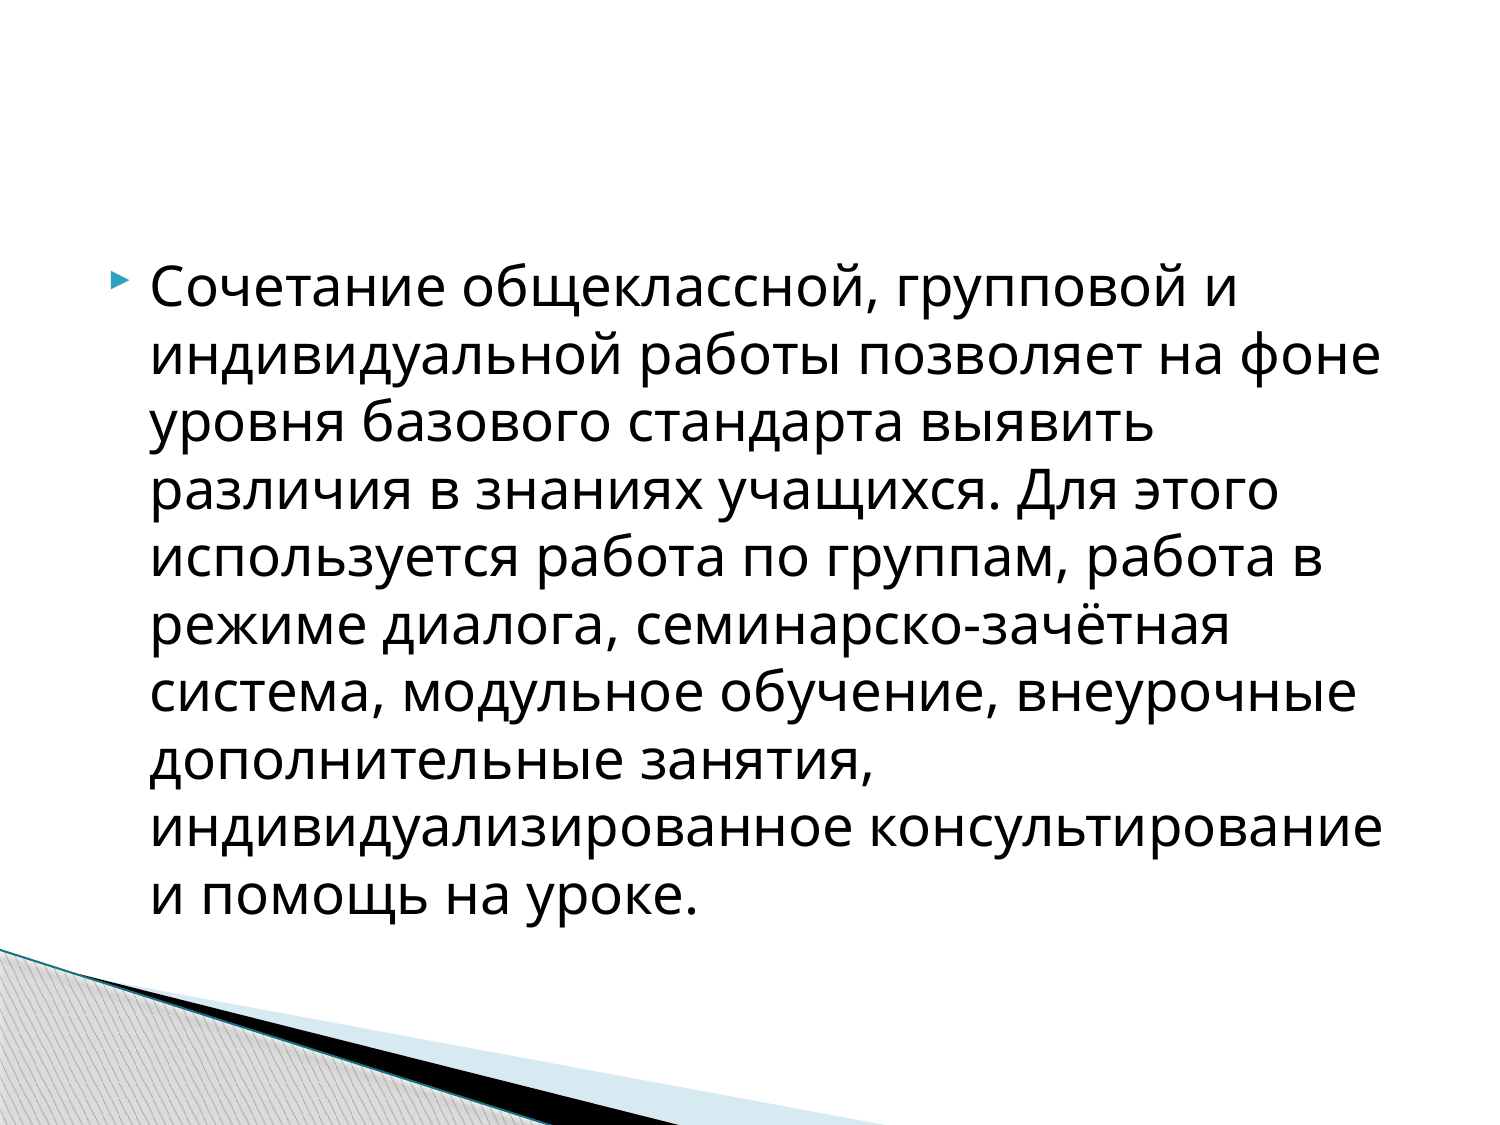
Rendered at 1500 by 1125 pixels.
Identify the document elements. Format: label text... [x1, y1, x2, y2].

list Сочетание общеклассной, групповой и индивидуальной работы позволяет на фоне уровня базового стандарта выявить различия в знаниях учащихся. Для этого используется работа по группам, работа в режиме диалога, семинарско-зачётная система, модульное обучение, внеурочные дополнительные занятия, индивидуализированное консультирование и помощь на уроке. [75, 243, 1425, 986]
